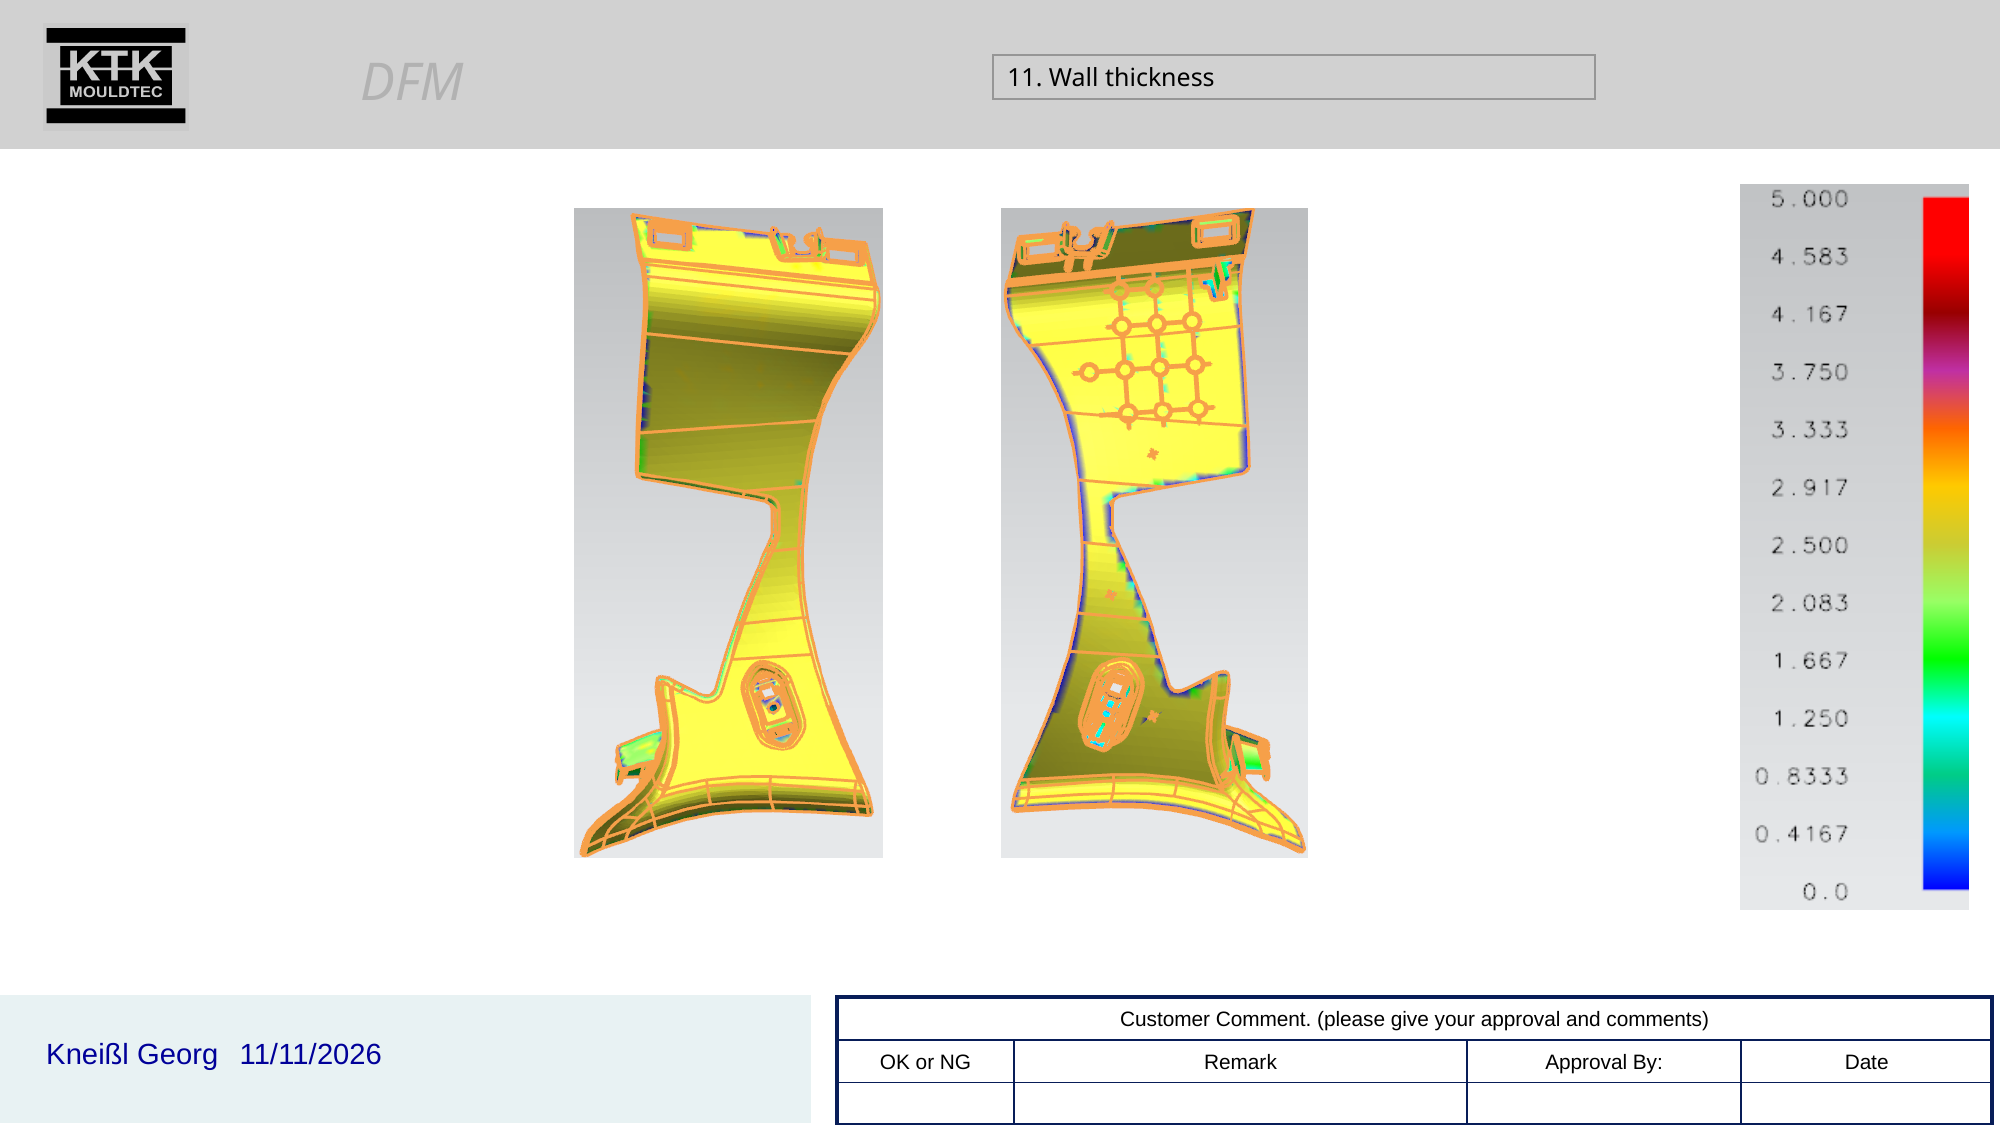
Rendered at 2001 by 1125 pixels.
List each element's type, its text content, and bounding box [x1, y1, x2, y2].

picture [1740, 184, 1969, 910]
picture [1000, 207, 1308, 858]
text_box 11. Wall thickness [992, 54, 1595, 100]
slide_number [188, 1027, 433, 1106]
picture [574, 207, 884, 858]
